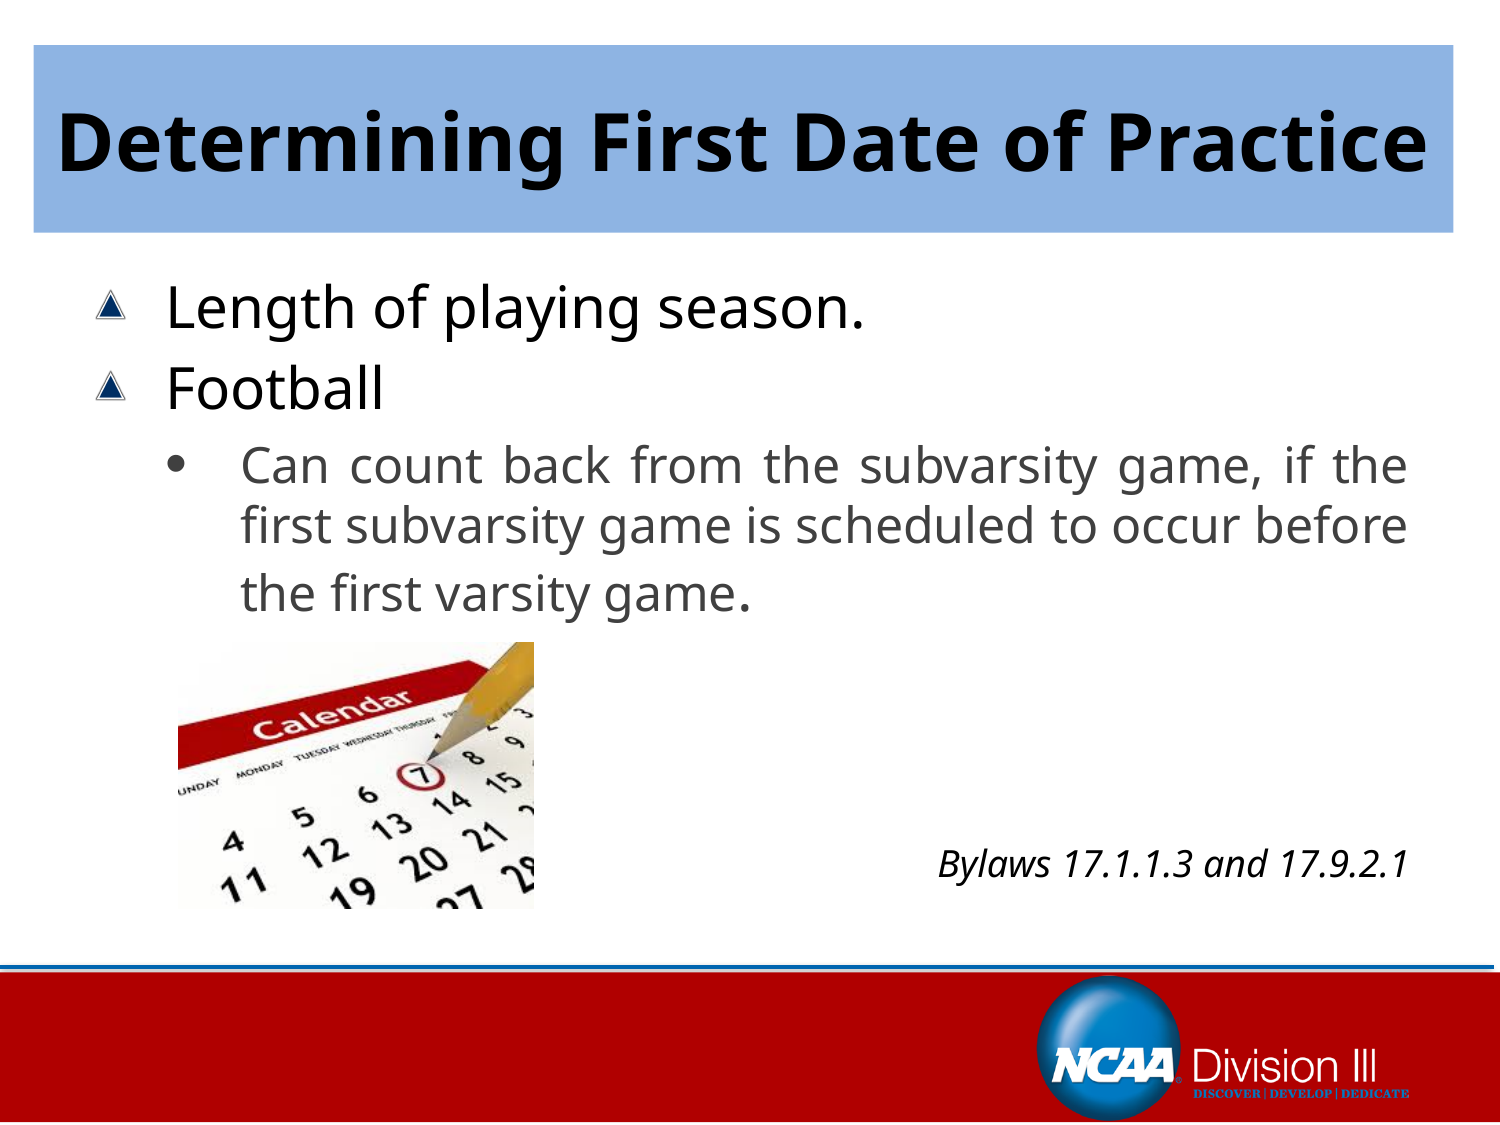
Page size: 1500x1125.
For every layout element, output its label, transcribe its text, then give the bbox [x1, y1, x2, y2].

title Determining First Date of Practice [33, 45, 1454, 233]
list Length of playing season. Football Can count back from the subvarsity game, if the first subvarsity game is scheduled to occur before the first varsity game. Bylaws 17.1.1.3 and 17.9.2.1 [75, 262, 1425, 941]
picture [90, 365, 131, 407]
picture [90, 284, 131, 326]
picture [1021, 947, 1423, 1125]
picture [178, 642, 534, 909]
